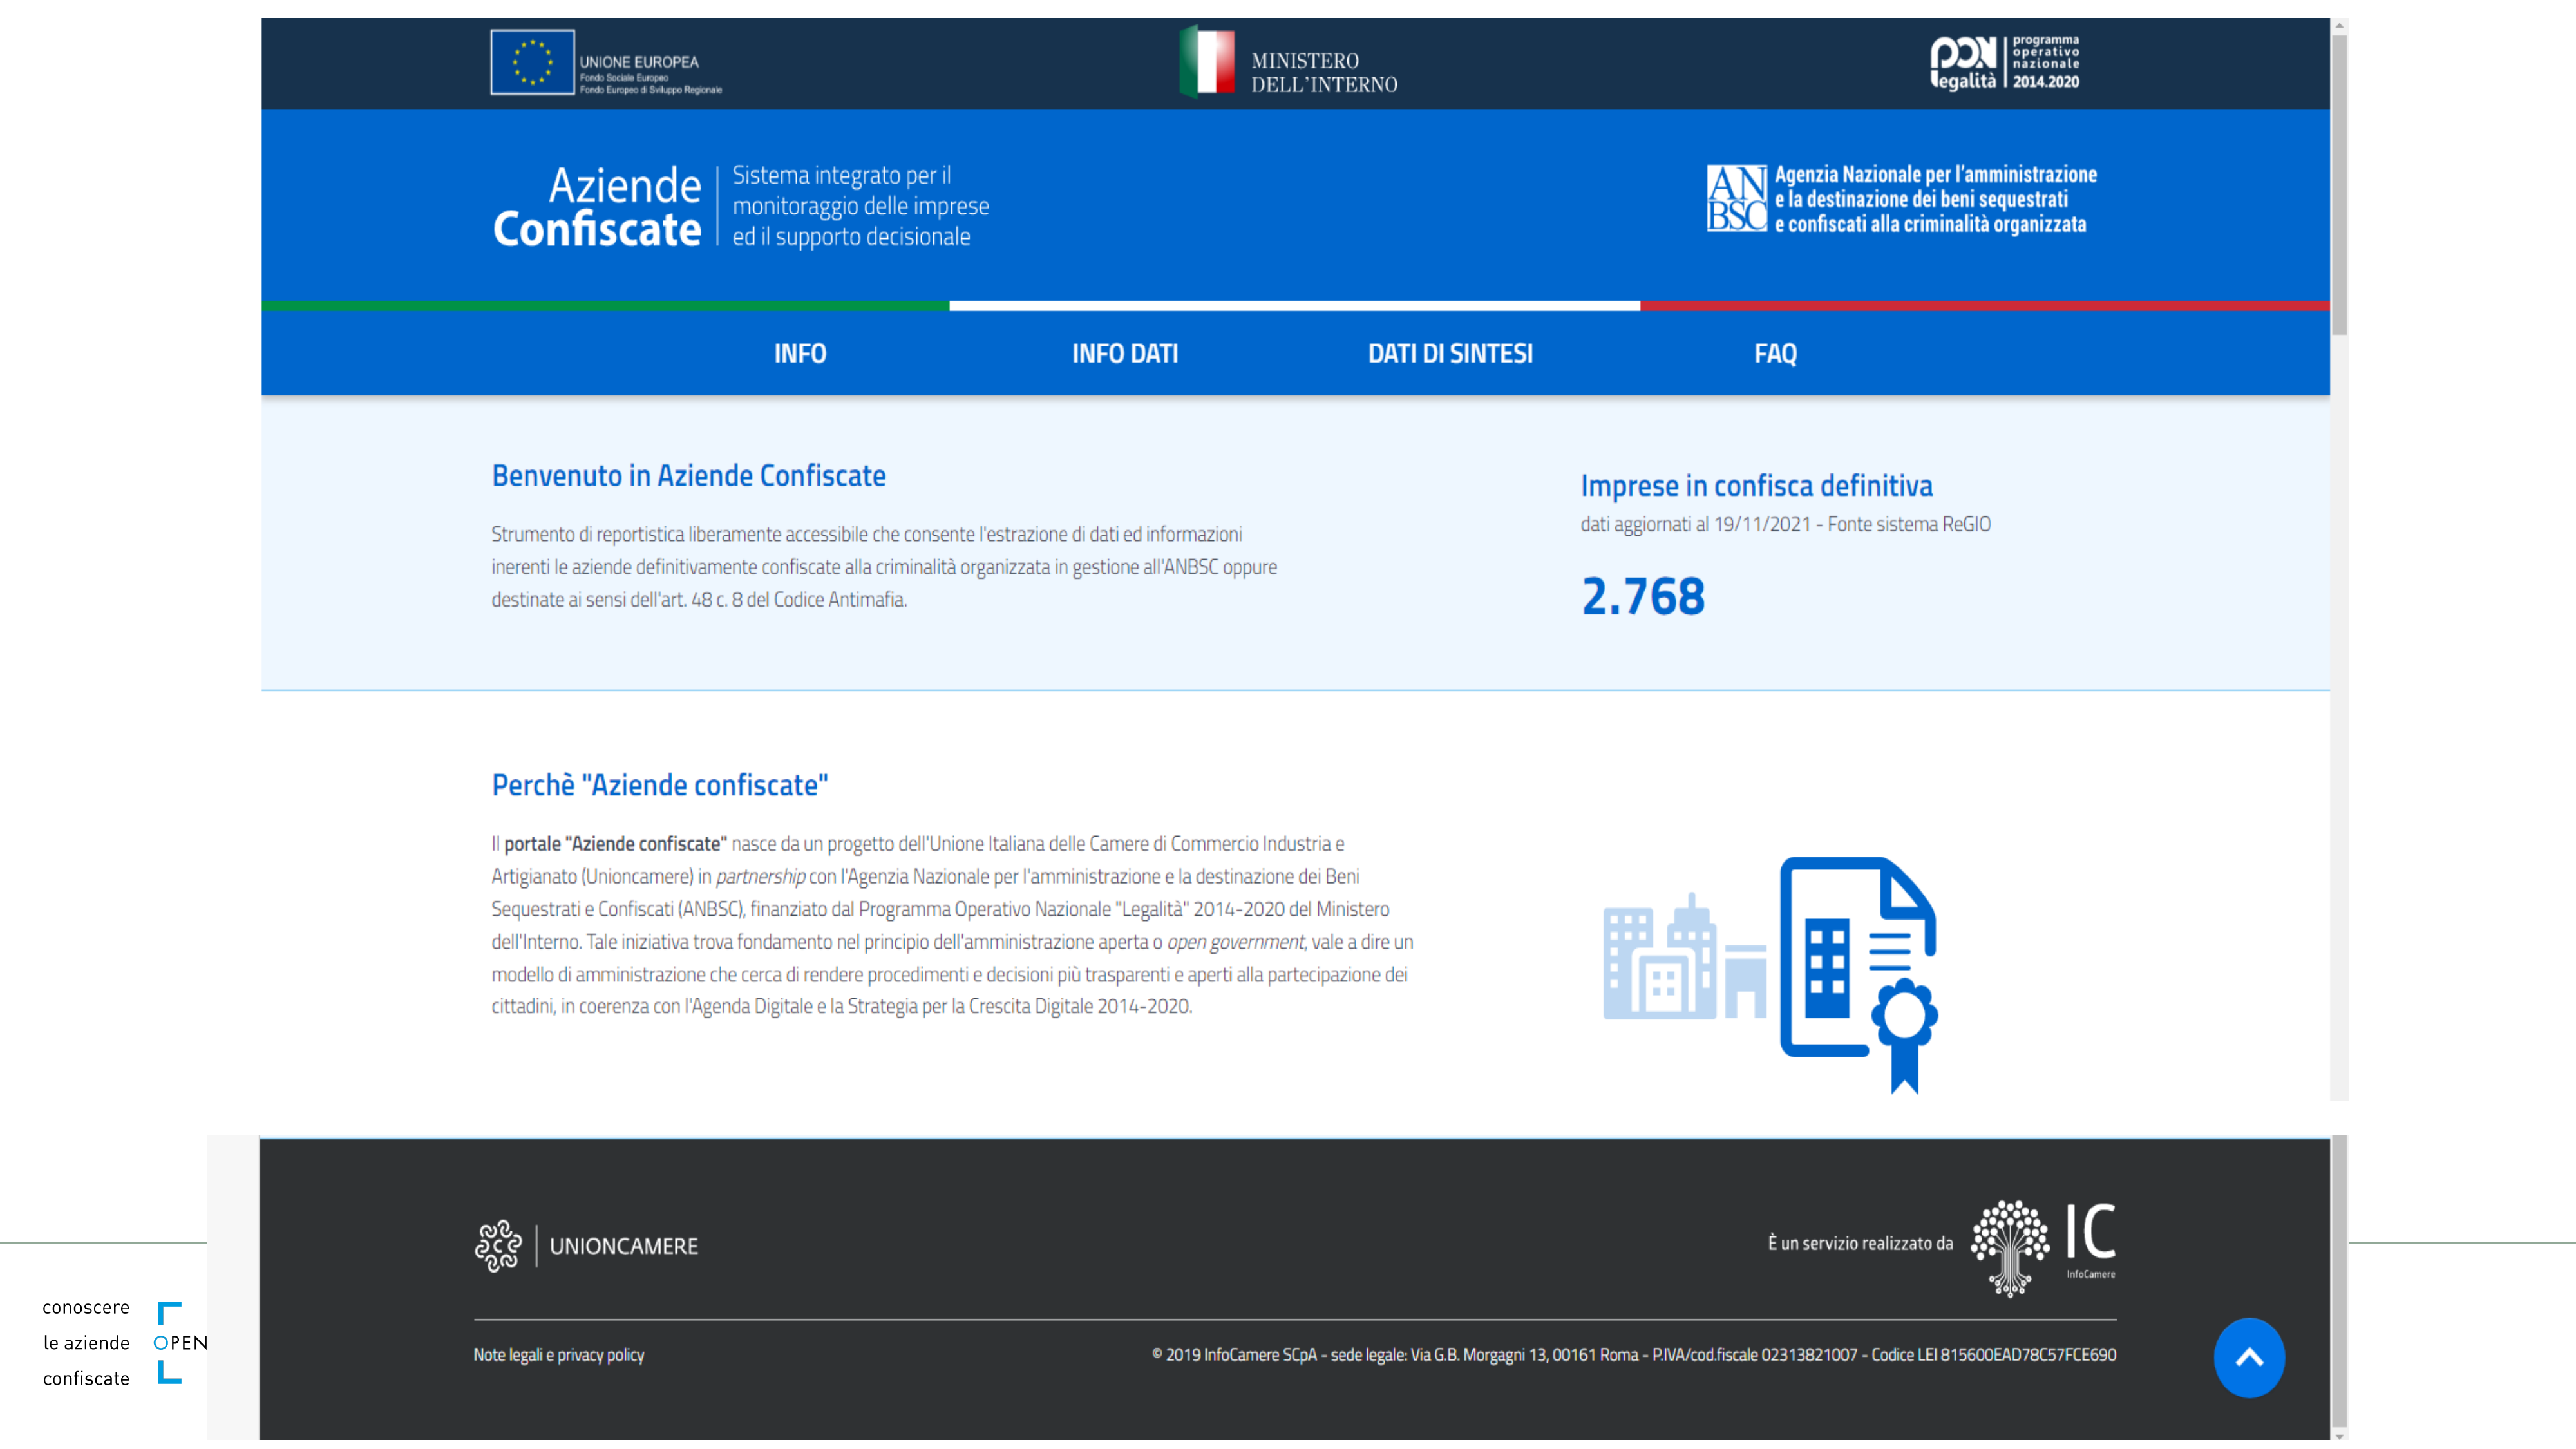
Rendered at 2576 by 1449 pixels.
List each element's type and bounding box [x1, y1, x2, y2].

picture [42, 1296, 206, 1392]
text_box [206, 18, 2349, 1449]
